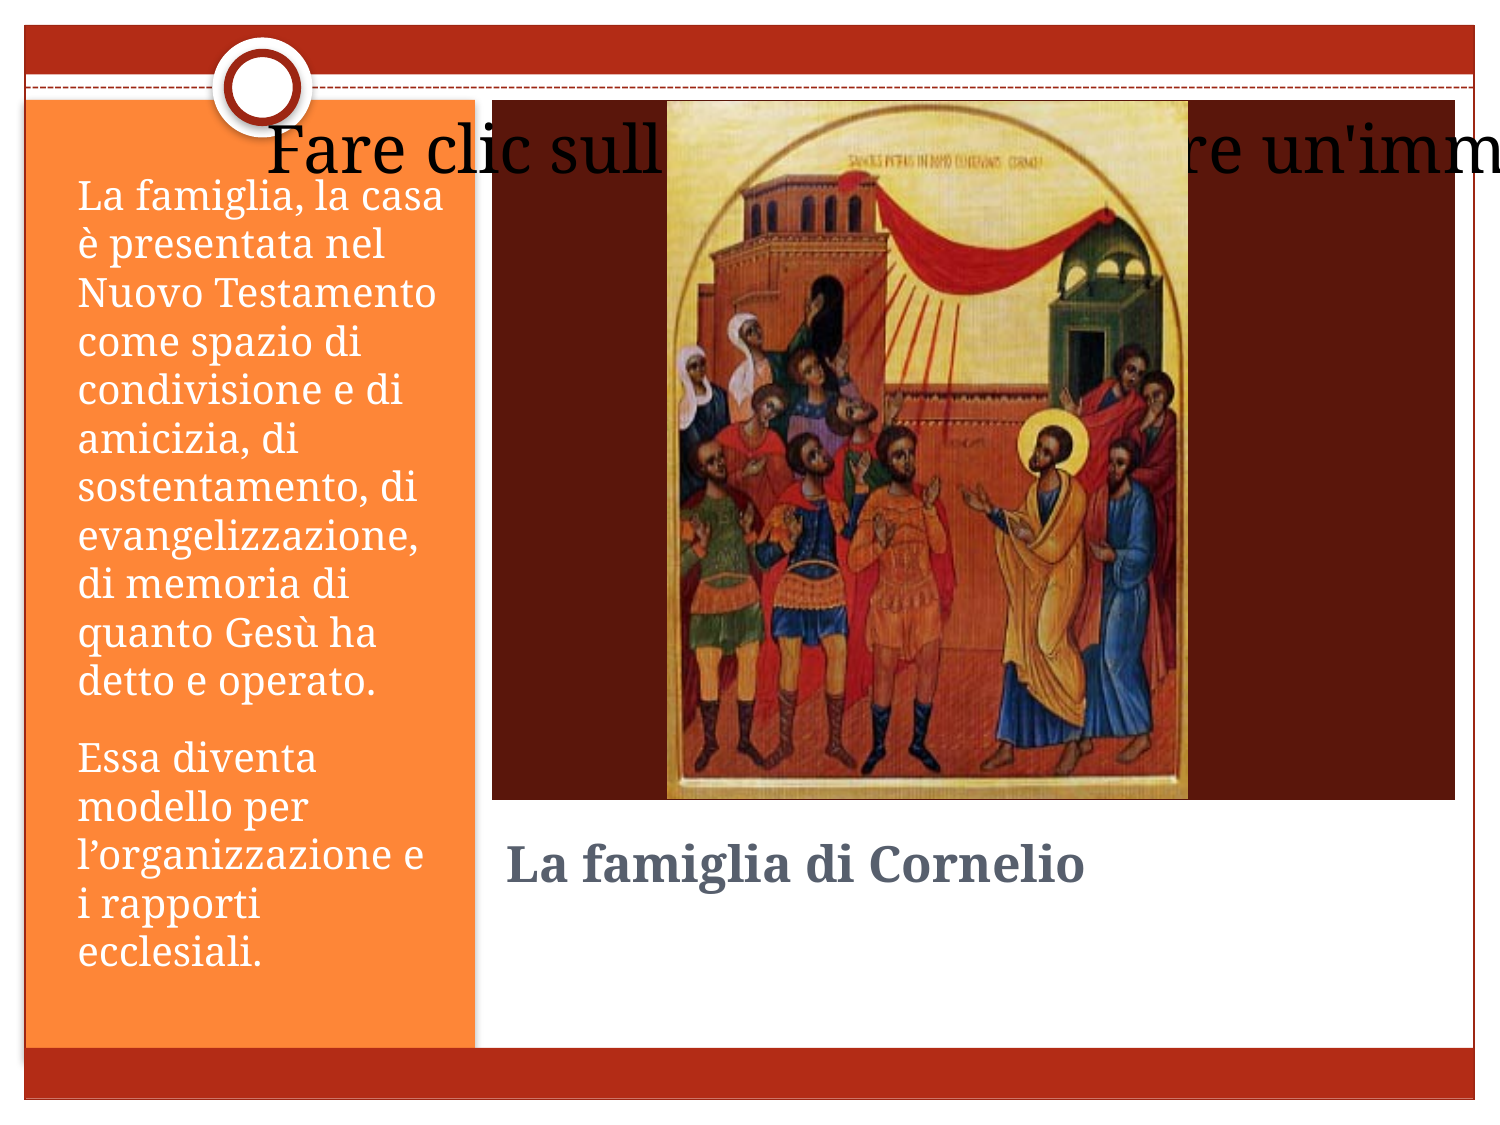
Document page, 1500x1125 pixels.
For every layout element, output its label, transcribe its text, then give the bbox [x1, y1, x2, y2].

title La famiglia di Cornelio [492, 825, 1455, 1025]
list La famiglia, la casa è presentata nel Nuovo Testamento come spazio di condivisione e di amicizia, di sostentamento, di evangelizzazione, di memoria di quanto Gesù ha detto e operato. Essa diventa modello per l’organizzazione e i rapporti ecclesiali. [62, 162, 463, 1025]
picture [491, 99, 1455, 801]
